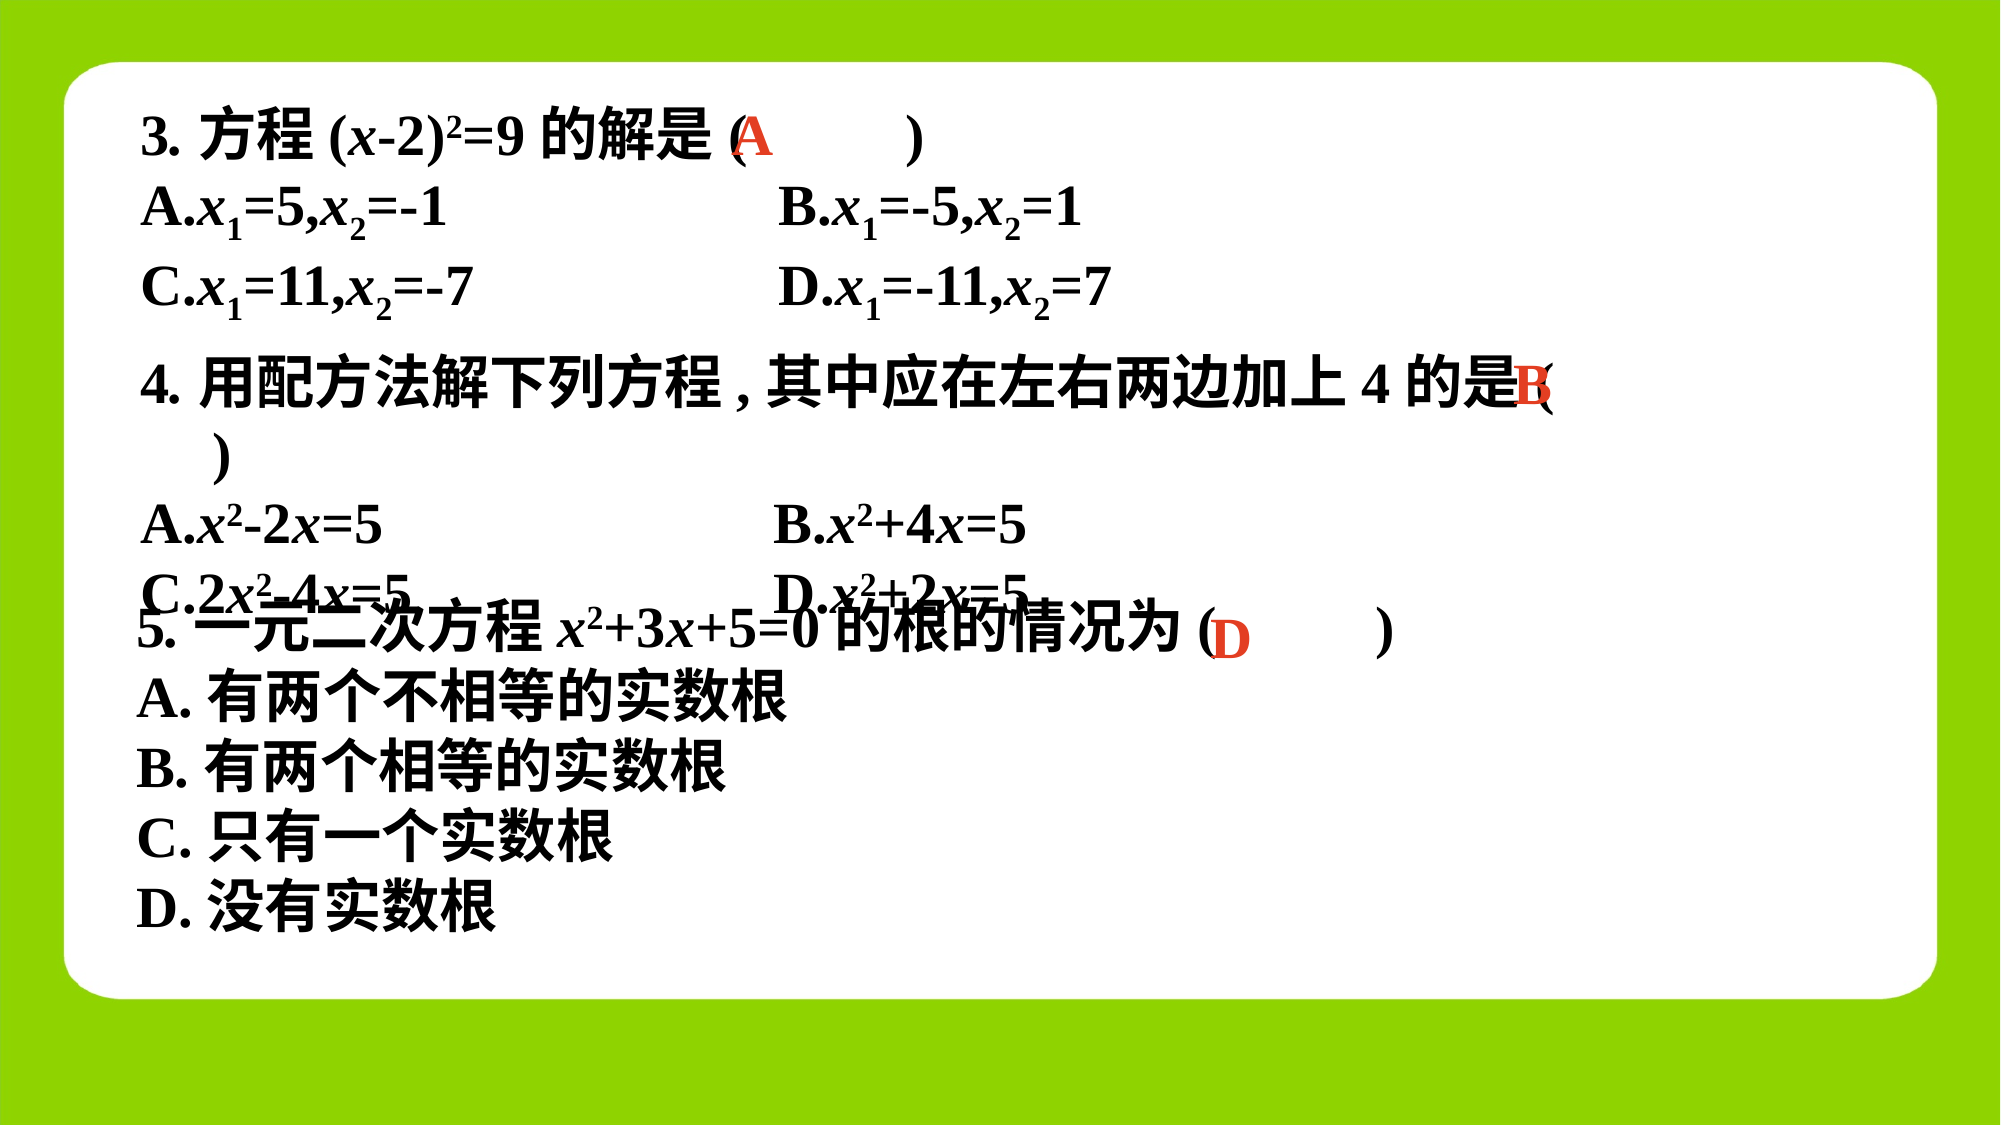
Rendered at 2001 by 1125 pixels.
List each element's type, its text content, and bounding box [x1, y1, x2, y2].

text_box B [1499, 339, 1603, 424]
text_box A [716, 90, 800, 175]
text_box 4.用配方法解下列方程,其中应在左右两边加上4的是( ) A.x2-2x=5 B.x2+4x=5 C.2x2-4x=5 D.x2+2x=5 [125, 338, 1685, 581]
text_box 3.方程(x-2)2=9的解是( ) A.x1=5,x2=-1 B.x1=-5,x2=1 C.x1=11,x2=-7 D.x1=-11,x2=7 [125, 90, 1603, 335]
picture [0, 0, 2001, 1125]
text_box D [1196, 592, 1260, 678]
text_box 5.一元二次方程x2+3x+5=0的根的情况为( ) A.有两个不相等的实数根 B.有两个相等的实数根 C.只有一个实数根 D.没有实数根 [121, 581, 1697, 947]
